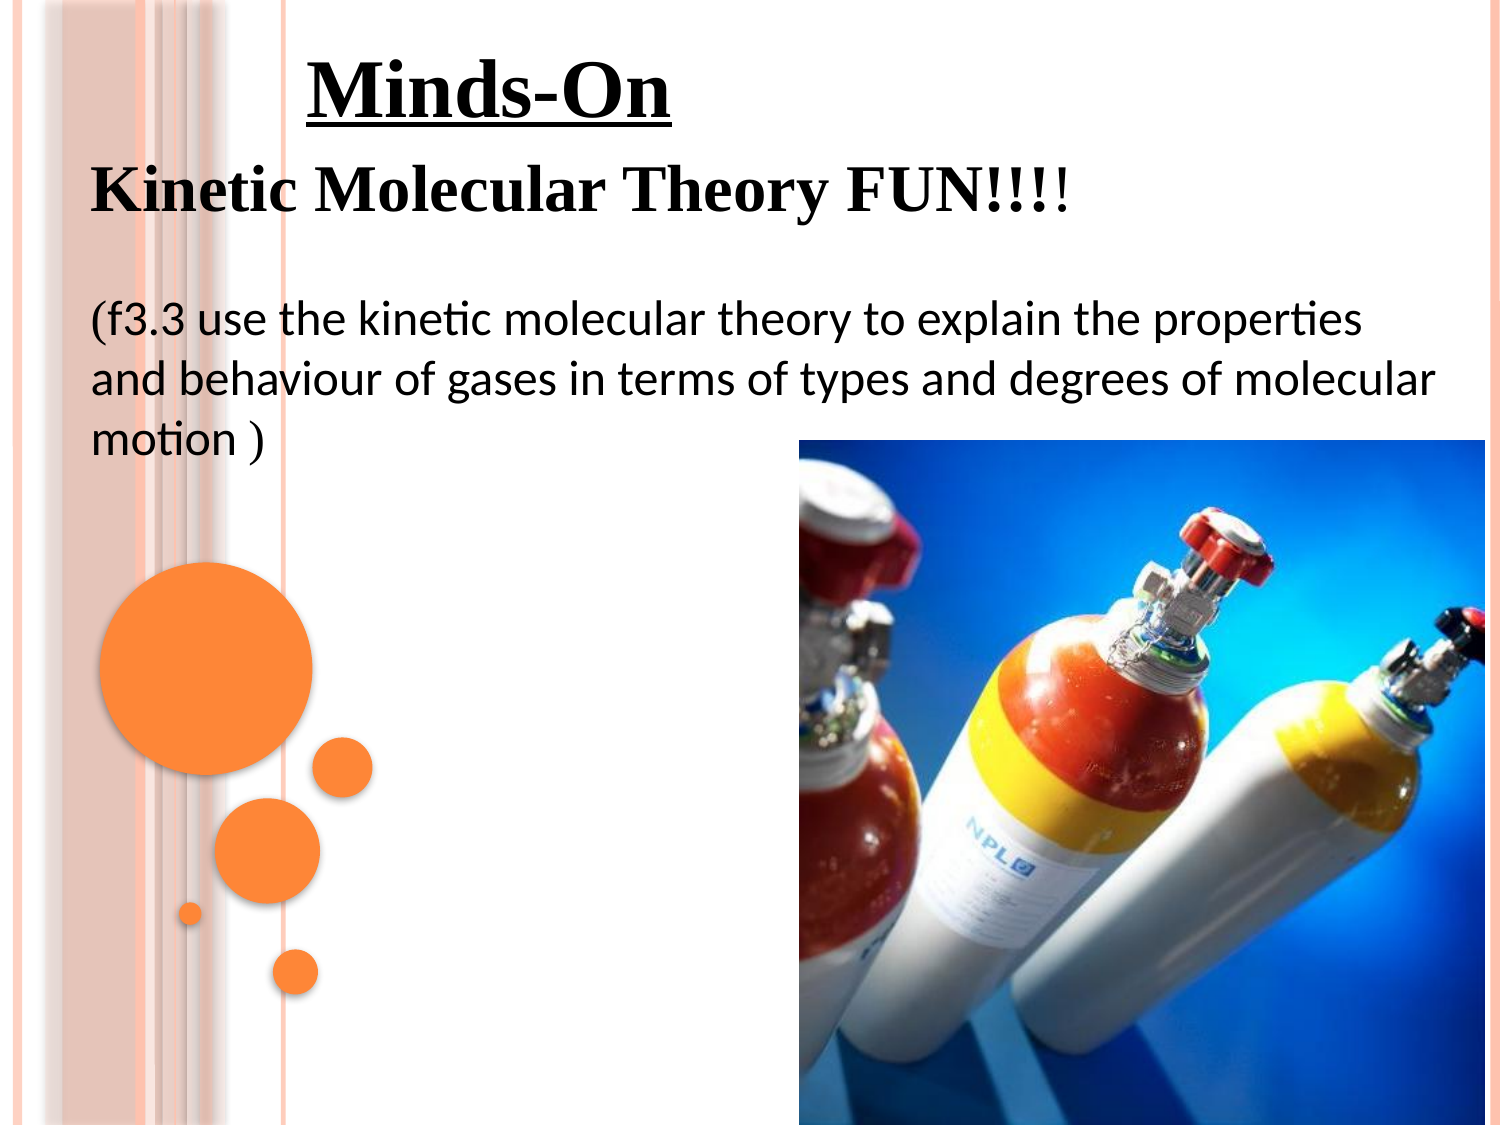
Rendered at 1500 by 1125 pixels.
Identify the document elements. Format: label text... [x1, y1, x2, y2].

text_box Minds-On [291, 27, 687, 137]
text_box Kinetic Molecular Theory FUN!!!! (f3.3 use the kinetic molecular theory to explain the properties and behaviour of gases in terms of types and degrees of molecular motion ) [75, 137, 1460, 473]
picture [799, 439, 1486, 1125]
